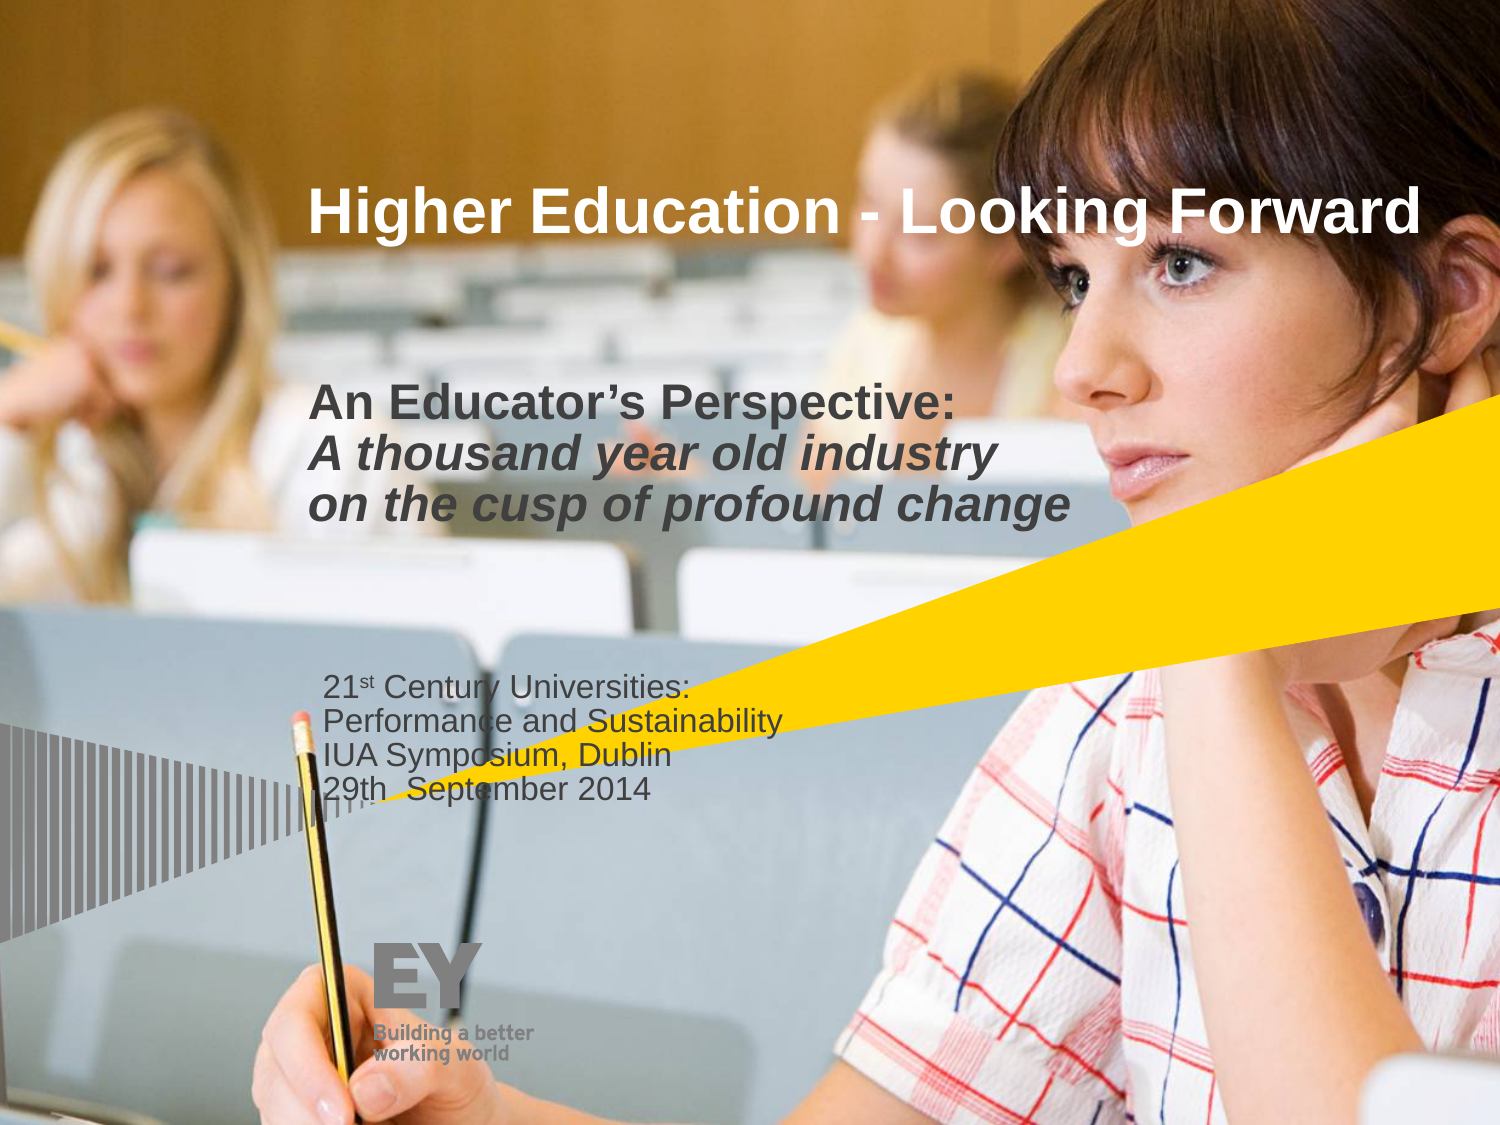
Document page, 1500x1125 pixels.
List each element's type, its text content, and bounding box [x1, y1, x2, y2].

picture [0, 0, 1500, 1125]
text_box 21st Century Universities: Performance and Sustainability IUA Symposium, Dublin 29th September 2014 [307, 664, 888, 815]
title Higher Education - Looking Forward An Educator’s Perspective: A thousand year old industry on the cusp of profound change [307, 181, 1443, 563]
